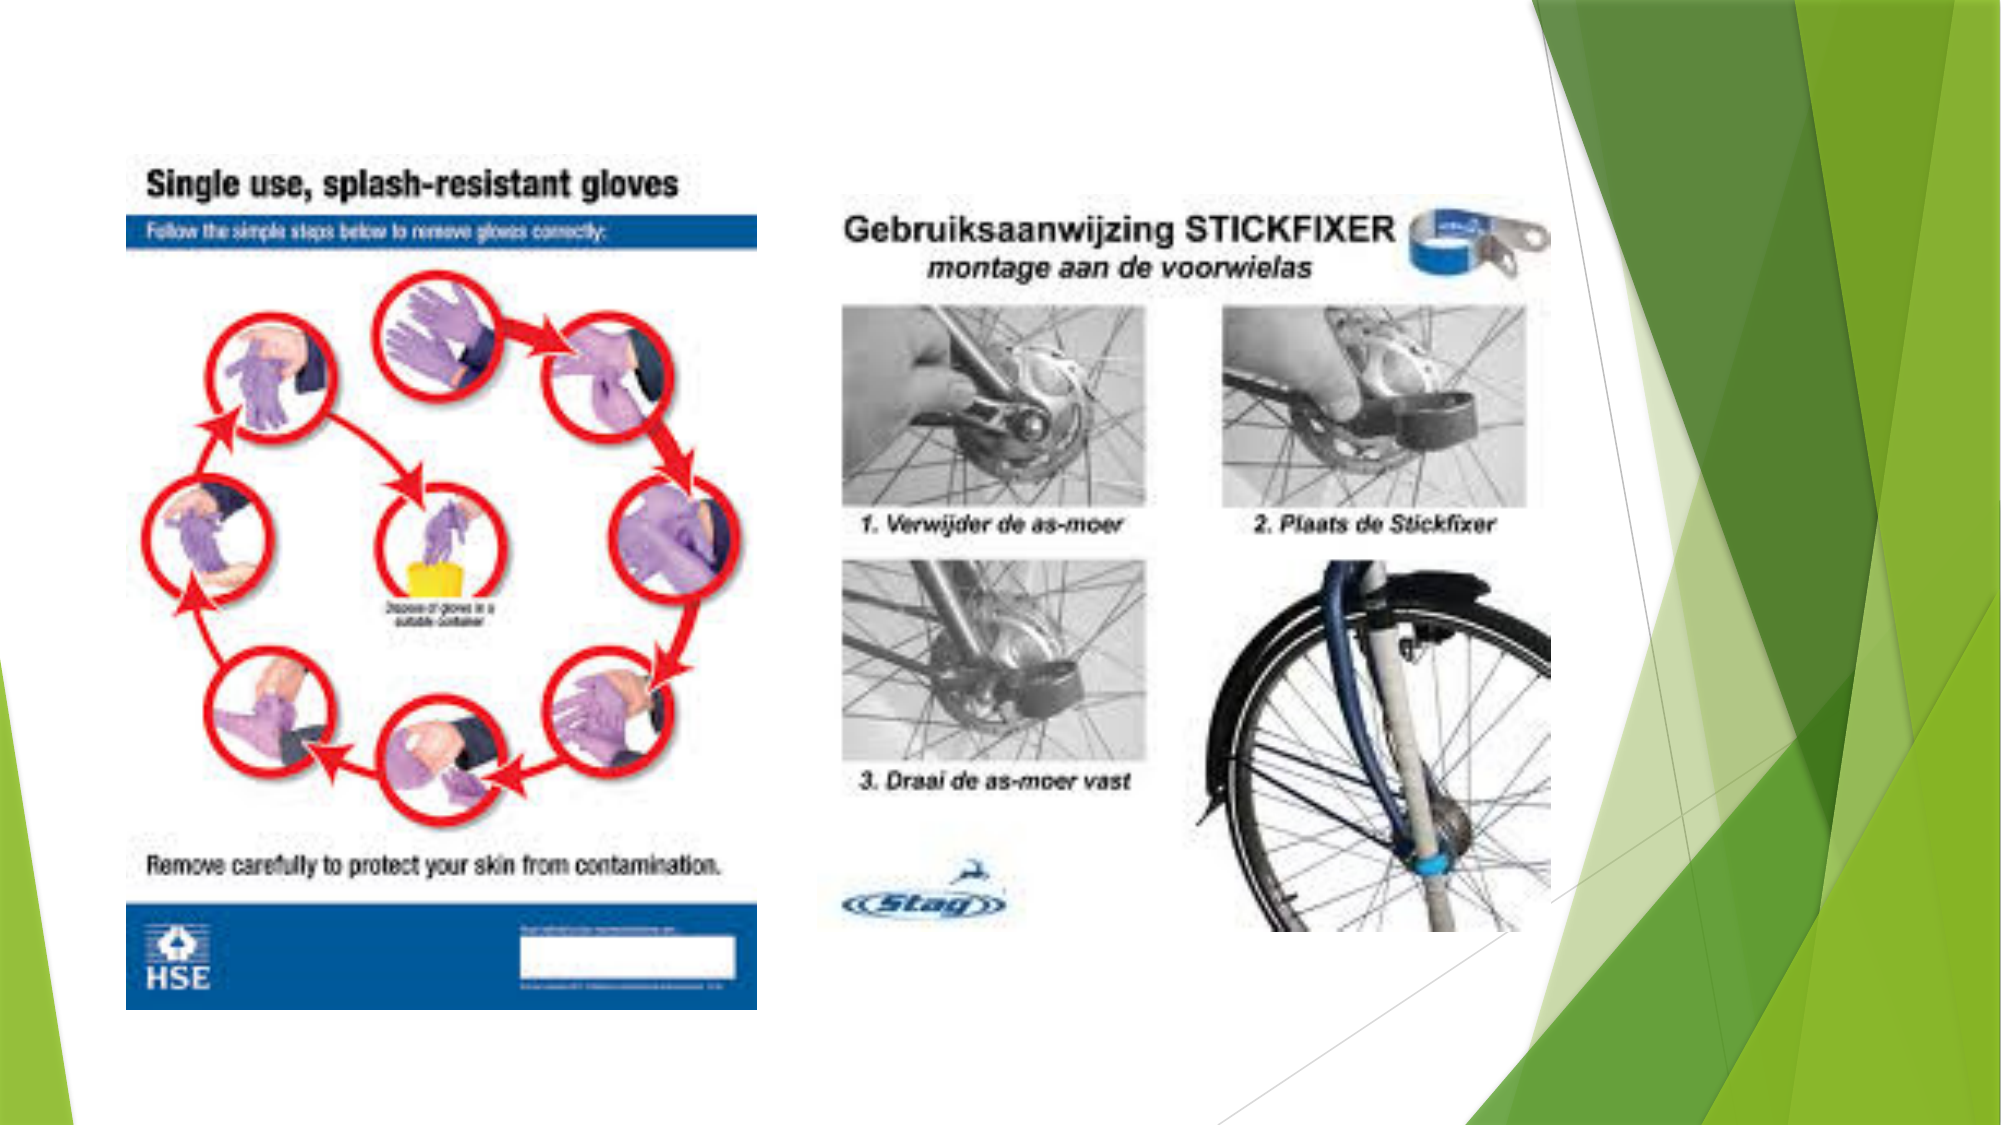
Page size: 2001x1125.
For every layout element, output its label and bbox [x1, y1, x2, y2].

picture [816, 193, 1552, 932]
list [126, 153, 758, 1011]
